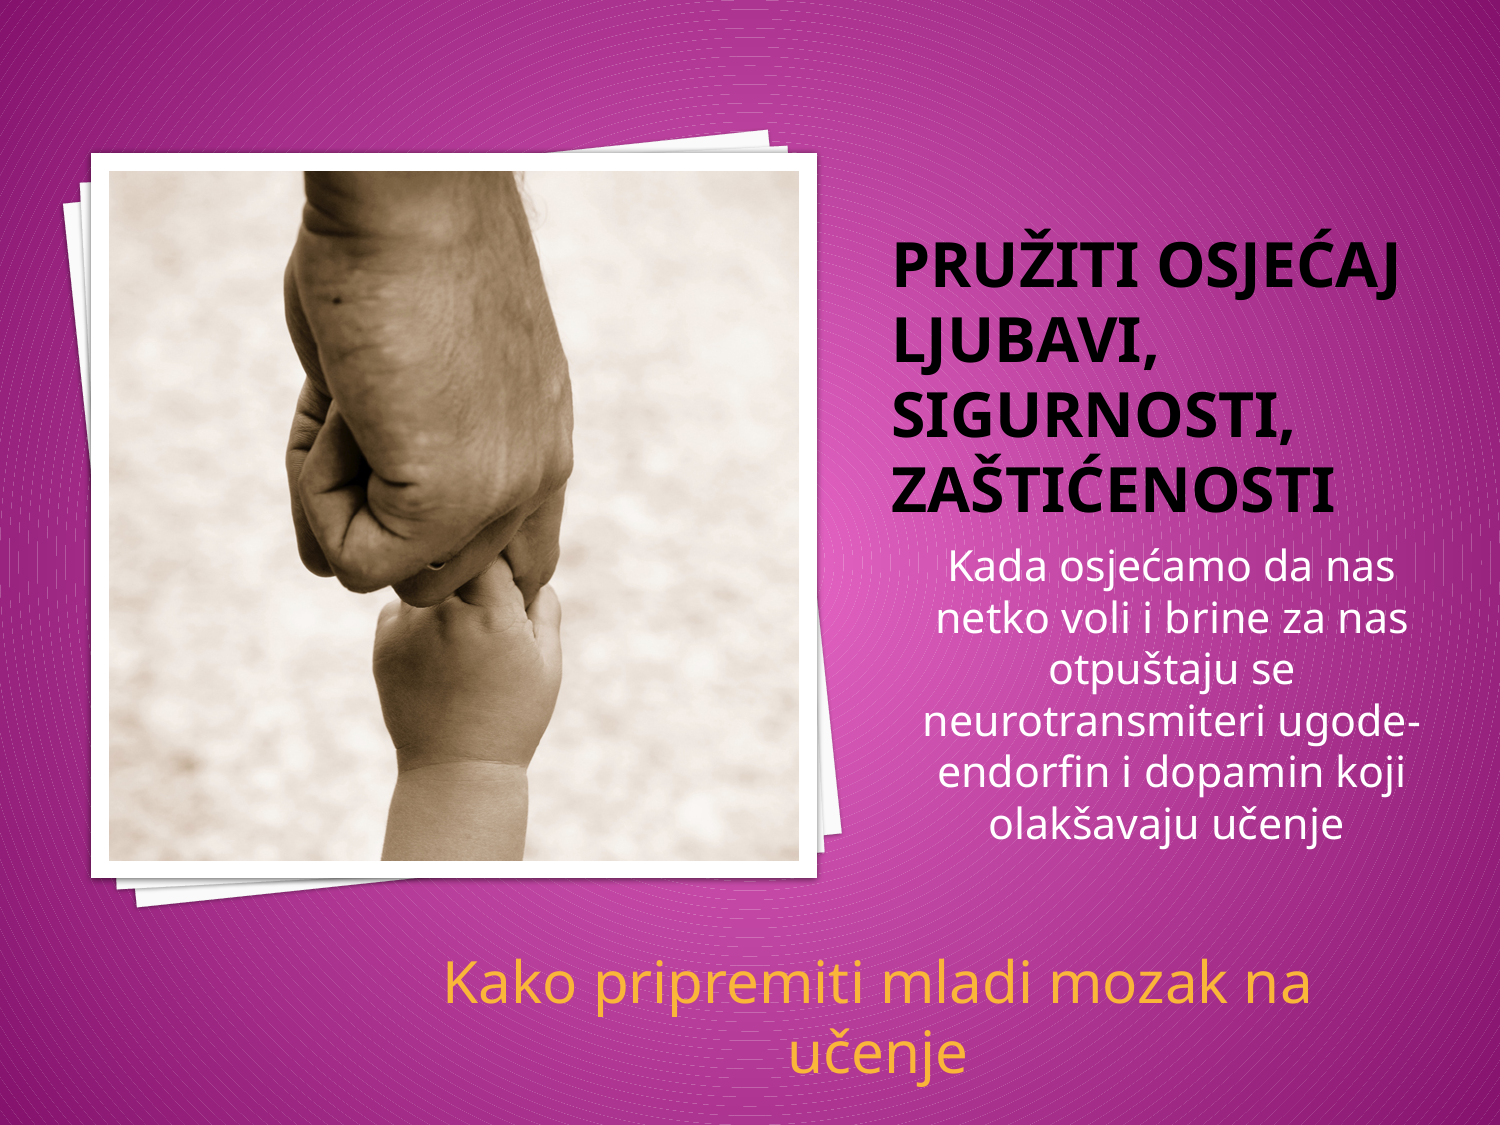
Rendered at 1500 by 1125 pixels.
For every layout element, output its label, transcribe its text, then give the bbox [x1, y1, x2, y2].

picture [108, 170, 800, 862]
title Pružiti osjećaj ljubavi, sigurnosti, zaštićenosti [884, 187, 1447, 525]
text_box Kako pripremiti mladi mozak na učenje [372, 937, 1383, 1093]
list Kada osjećamo da nas netko voli i brine za nas otpuštaju se neurotransmiteri ugode-endorfin i dopamin koji olakšavaju učenje [884, 538, 1447, 854]
